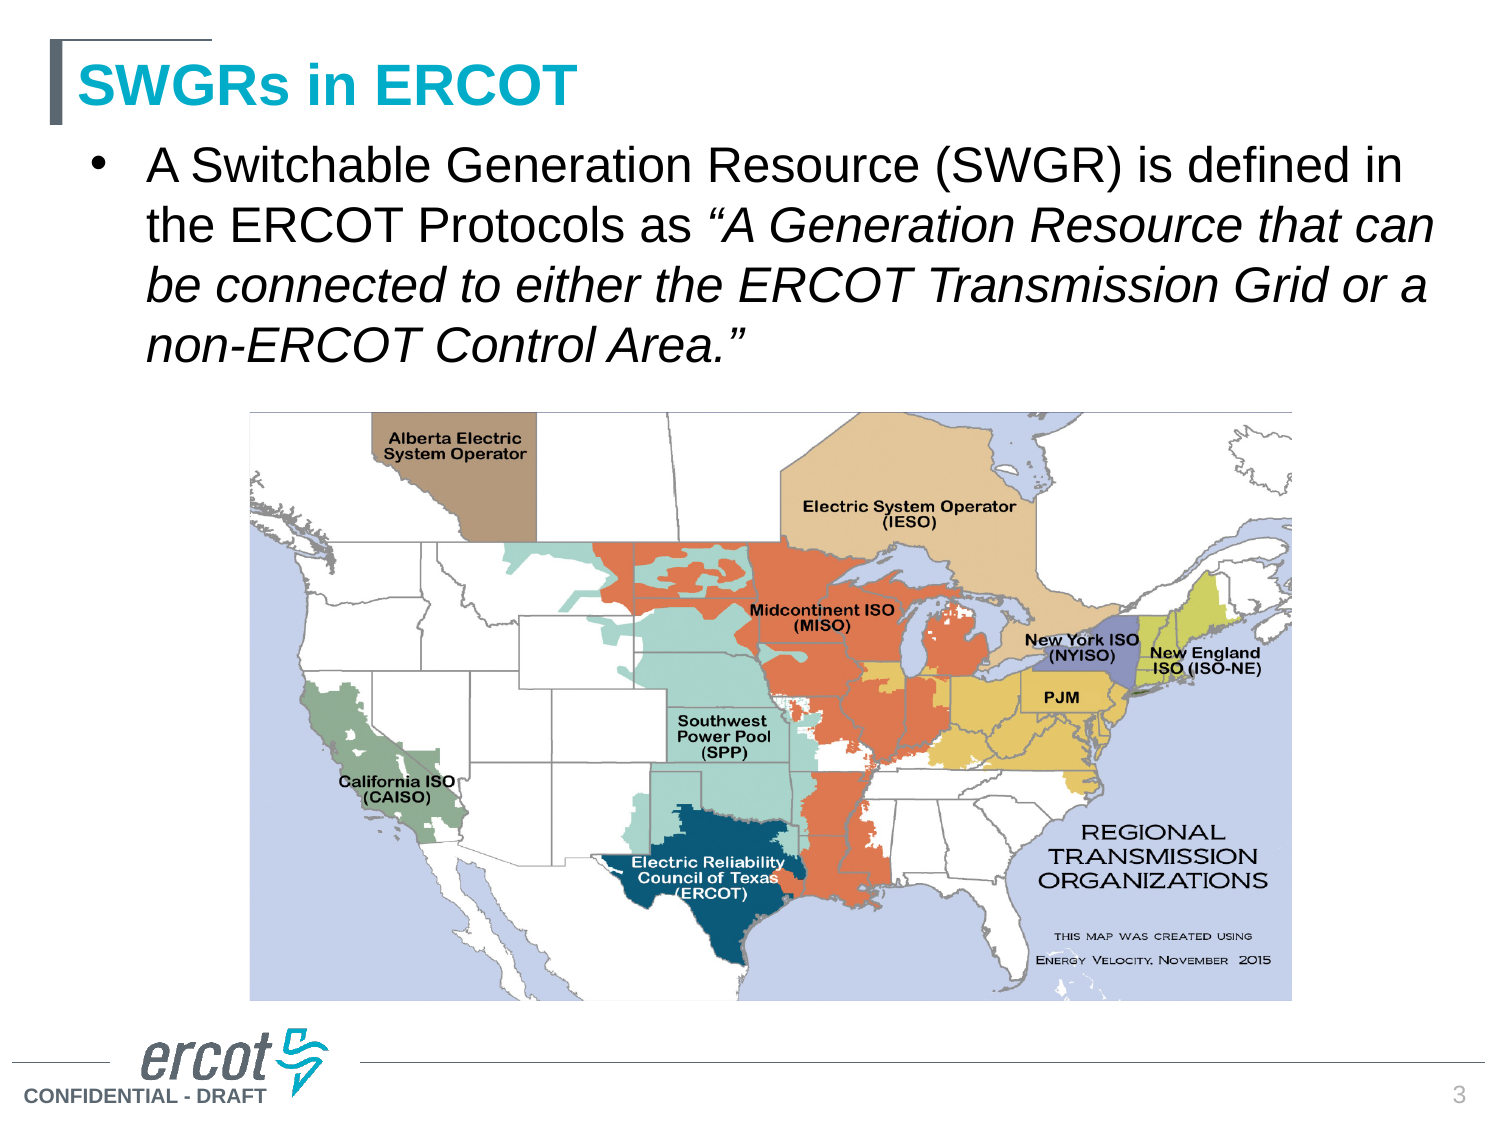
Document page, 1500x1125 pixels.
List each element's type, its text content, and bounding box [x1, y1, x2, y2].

picture [249, 412, 1293, 1001]
slide_number 3 [1437, 1076, 1475, 1112]
list A Switchable Generation Resource (SWGR) is defined in the ERCOT Protocols as “A Generation Resource that can be connected to either the ERCOT Transmission Grid or a non-ERCOT Control Area.” [75, 125, 1475, 975]
picture [200, 1091, 207, 1100]
title SWGRs in ERCOT [62, 39, 1450, 228]
picture [137, 1024, 332, 1100]
